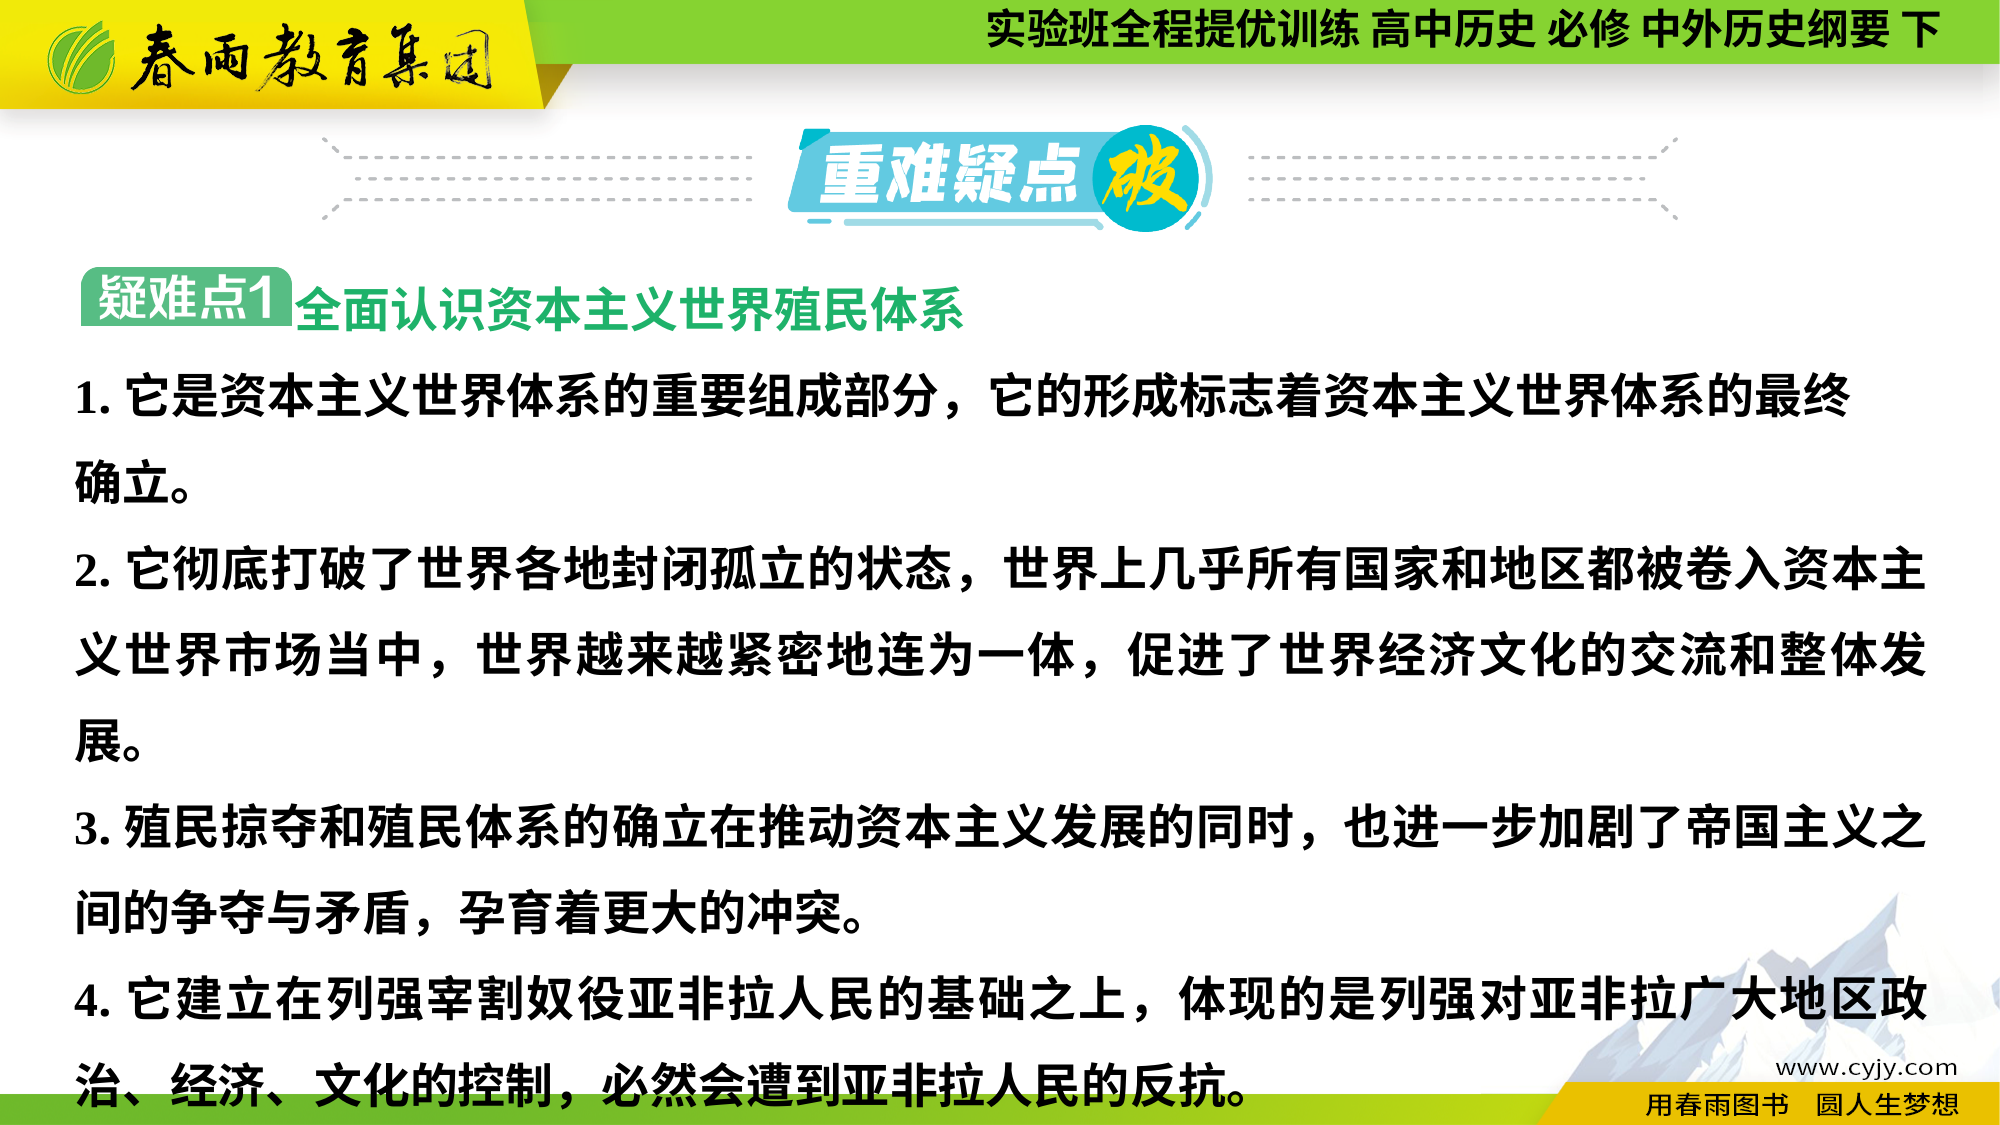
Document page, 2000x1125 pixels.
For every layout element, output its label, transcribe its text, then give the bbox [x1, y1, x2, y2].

picture [0, 0, 2000, 1125]
list 全面认识资本主义世界殖民体系 1.它是资本主义世界体系的重要组成部分，它的形成标志着资本主义世界体系的最终 确立。 2.它彻底打破了世界各地封闭孤立的状态，世界上几乎所有国家和地区都被卷入资本主义世界市场当中，世界越来越紧密地连为一体，促进了世界经济文化的交流和整体发展。 3.殖民掠夺和殖民体系的确立在推动资本主义发展的同时，也进一步加剧了帝国主义之间的争夺与矛盾，孕育着更大的冲突。 4.它建立在列强宰割奴役亚非拉人民的基础之上，体现的是列强对亚非拉广大地区政治、经济、文化的控制，必然会遭到亚非拉人民的反抗。 [59, 243, 1944, 1043]
